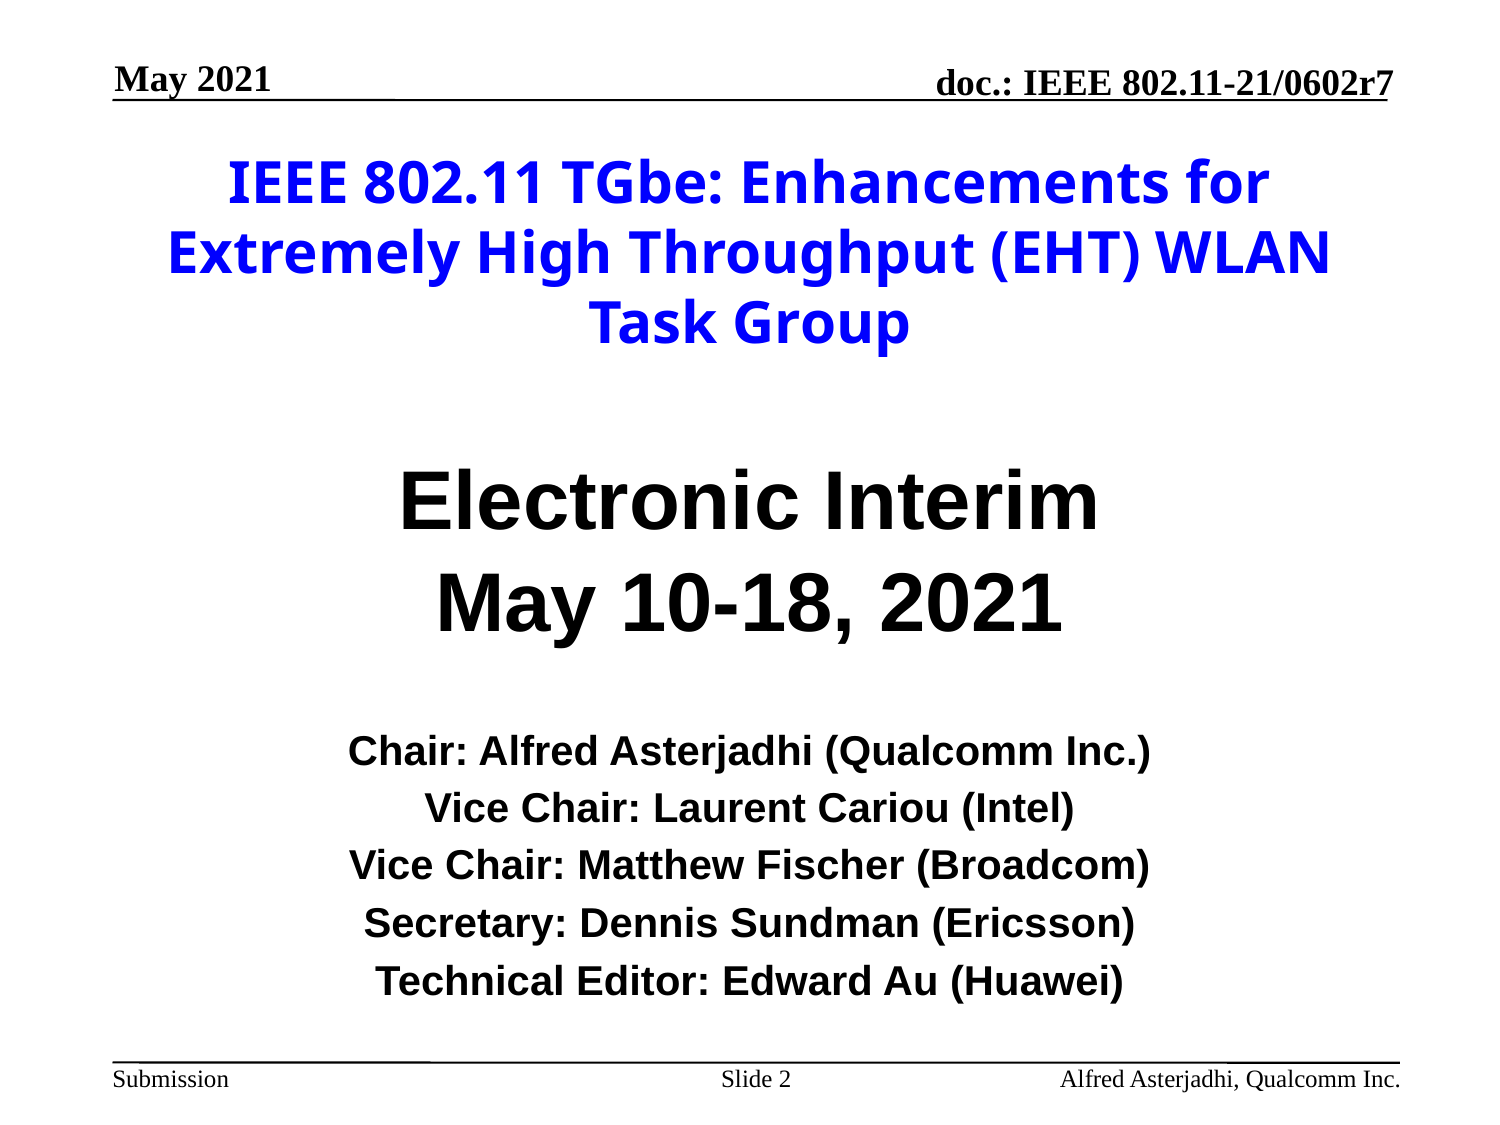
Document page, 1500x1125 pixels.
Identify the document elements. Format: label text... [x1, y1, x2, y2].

slide_number Slide 2 [712, 1061, 800, 1123]
title IEEE 802.11 TGbe: Enhancements for Extremely High Throughput (EHT) WLAN Task Group [112, 112, 1388, 388]
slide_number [114, 54, 493, 100]
list Electronic Interim May 10-18, 2021 Chair: Alfred Asterjadhi (Qualcomm Inc.) Vice Chair: Laurent Cariou (Intel) Vice Chair: Matthew Fischer (Broadcom) Secretary: Dennis Sundman (Ericsson) Technical Editor: Edward Au (Huawei) [112, 449, 1388, 1063]
footer Alfred Asterjadhi, Qualcomm Inc. [878, 1061, 1402, 1093]
